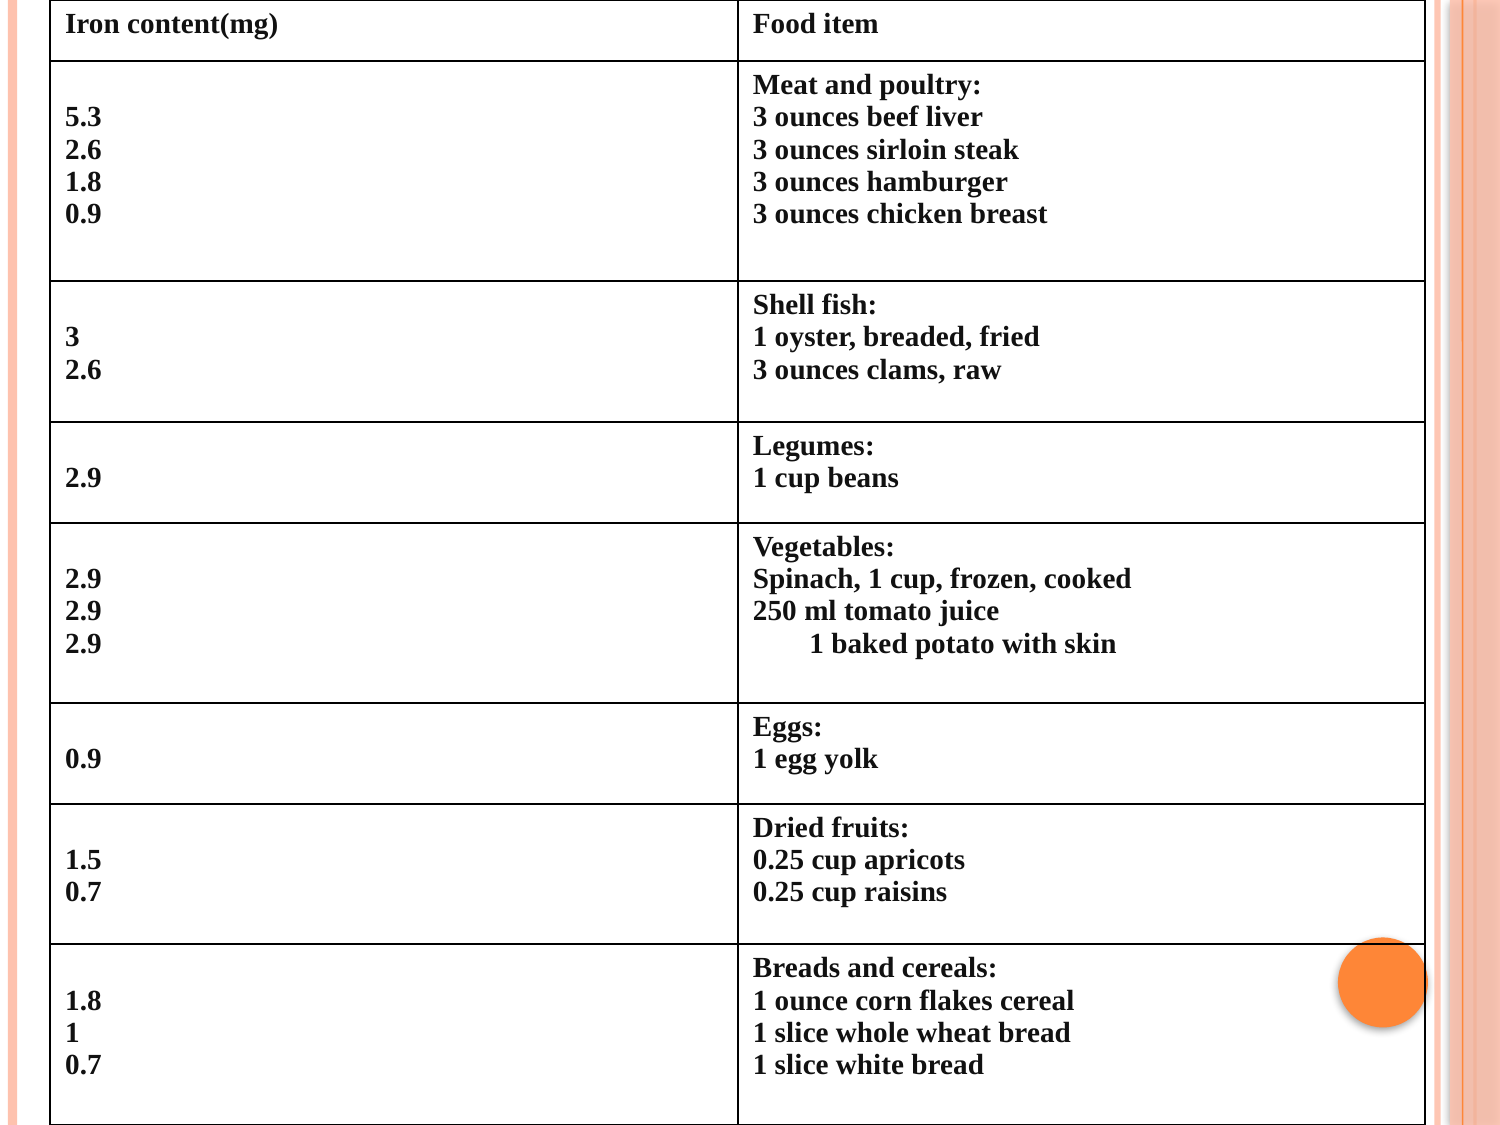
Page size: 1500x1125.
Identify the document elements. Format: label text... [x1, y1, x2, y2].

table_cell 5.3 2.6 1.8 0.9 [51, 62, 737, 280]
table_cell Legumes: 1 cup beans [739, 423, 1424, 522]
table_header Food item [739, 1, 1424, 60]
table_cell 2.9 [51, 423, 737, 522]
table_cell Eggs: 1 egg yolk [739, 704, 1424, 803]
table_header Iron content(mg) [51, 1, 737, 60]
table_cell Meat and poultry: 3 ounces beef liver 3 ounces sirloin steak 3 ounces hamburger 3 ounces chicken breast [739, 62, 1424, 280]
table_cell 3 2.6 [51, 282, 737, 421]
table_cell 1.5 0.7 [51, 805, 737, 943]
table_cell Vegetables: Spinach, 1 cup, frozen, cooked 250 ml tomato juice 1 baked potato with skin [739, 524, 1424, 702]
table_cell 0.9 [51, 704, 737, 803]
table_cell 2.9 2.9 2.9 [51, 524, 737, 702]
table_cell 1.8 1 0.7 [51, 945, 737, 1124]
table_cell Dried fruits: 0.25 cup apricots 0.25 cup raisins [739, 805, 1424, 943]
table_cell Shell fish: 1 oyster, breaded, fried 3 ounces clams, raw [739, 282, 1424, 421]
table_cell Breads and cereals: 1 ounce corn flakes cereal 1 slice whole wheat bread 1 slice white bread [739, 945, 1424, 1124]
